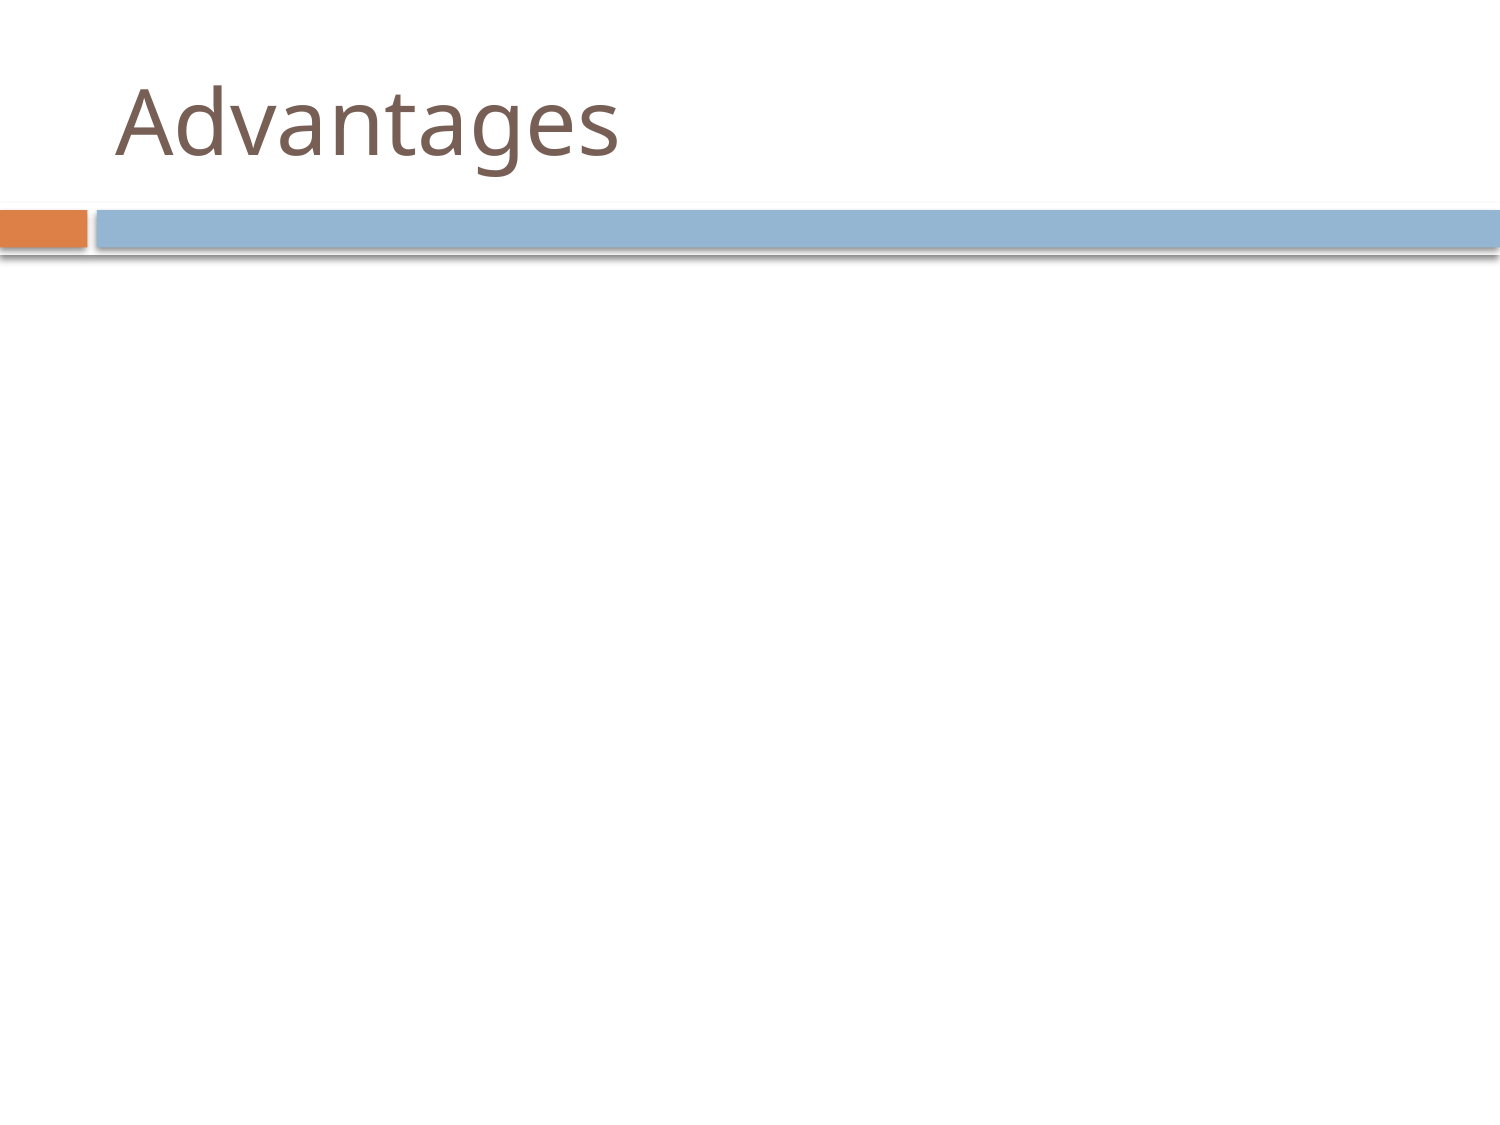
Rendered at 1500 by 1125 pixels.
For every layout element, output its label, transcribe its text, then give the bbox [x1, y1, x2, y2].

title Advantages [100, 37, 1438, 200]
